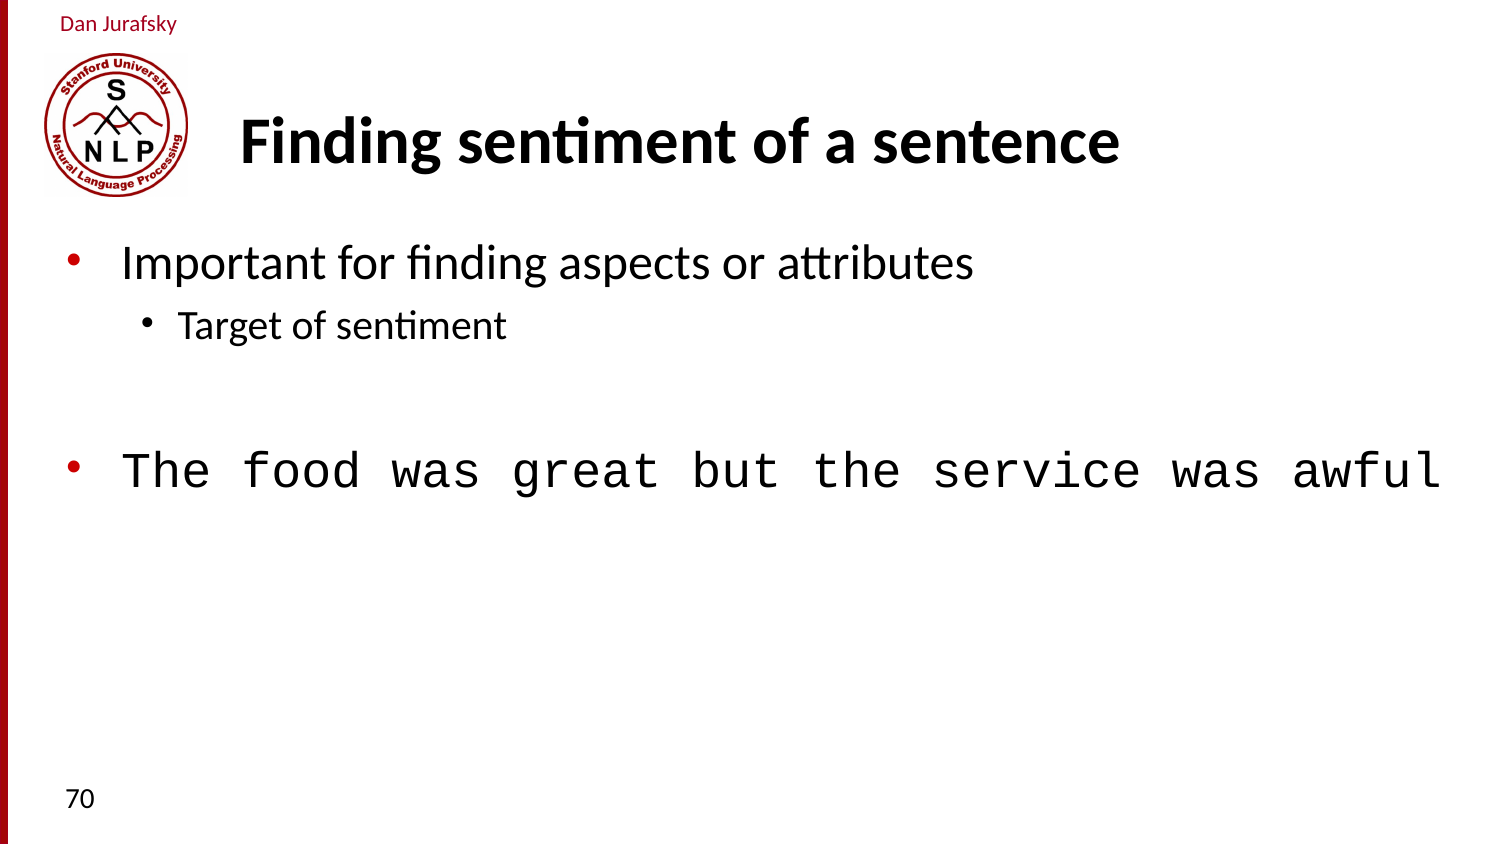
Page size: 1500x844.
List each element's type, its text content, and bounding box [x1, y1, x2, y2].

slide_number 70 [49, 771, 376, 829]
picture [44, 53, 188, 197]
title Finding sentiment of a sentence [225, 62, 1450, 185]
list Important for finding aspects or attributes Target of sentiment The food was great but the service was awful [50, 221, 1475, 769]
